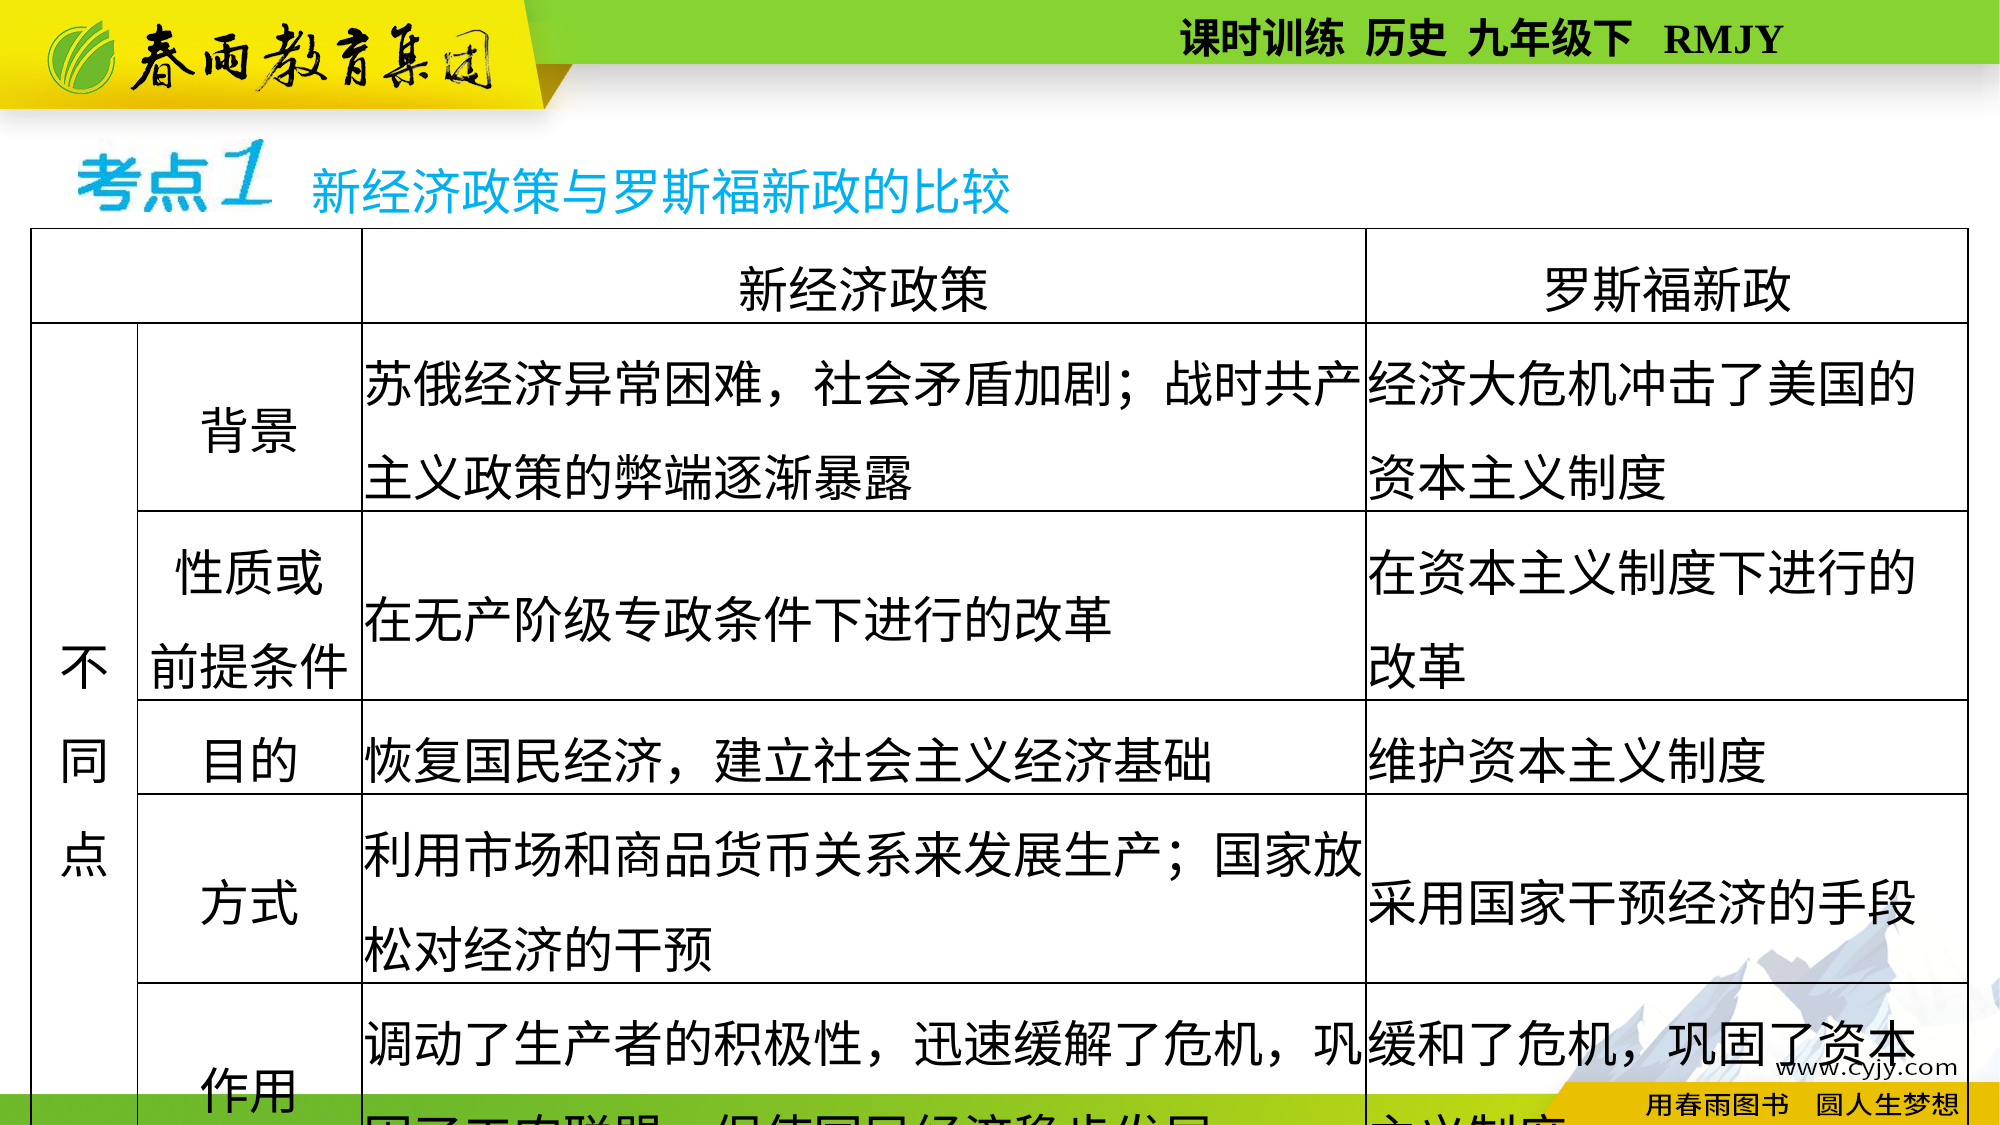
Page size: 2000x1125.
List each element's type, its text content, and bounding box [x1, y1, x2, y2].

table_cell 作用 [138, 984, 361, 1125]
table_cell 利用市场和商品货币关系来发展生产；国家放松对经济的干预 [363, 795, 1365, 982]
table_cell 调动了生产者的积极性，迅速缓解了危机，巩固了工农联盟，促使国民经济稳步发展 [363, 984, 1365, 1125]
picture [107, 165, 119, 172]
table_header 罗斯福新政 [1367, 229, 1967, 322]
picture [0, 0, 2000, 1125]
picture [78, 139, 272, 212]
table_header 新经济政策 [363, 229, 1365, 322]
table_header [32, 229, 361, 322]
list 新经济政策与罗斯福新政的比较 [59, 122, 1944, 228]
table_cell 在资本主义制度下进行的改革 [1367, 512, 1967, 699]
table_cell 经济大危机冲击了美国的资本主义制度 [1367, 324, 1967, 510]
table_cell 在无产阶级专政条件下进行的改革 [363, 512, 1365, 699]
table_cell 不 同 点 [32, 324, 137, 1125]
table_cell 方式 [138, 795, 361, 982]
table_cell 性质或 前提条件 [138, 512, 361, 699]
table_cell 苏俄经济异常困难，社会矛盾加剧；战时共产主义政策的弊端逐渐暴露 [363, 324, 1365, 510]
table_cell 维护资本主义制度 [1367, 701, 1967, 793]
table_cell 目的 [138, 701, 361, 793]
table_cell 恢复国民经济，建立社会主义经济基础 [363, 701, 1365, 793]
table_cell 采用国家干预经济的手段 [1367, 795, 1967, 982]
table_cell 缓和了危机，巩固了资本主义制度 [1367, 984, 1967, 1125]
table_cell 背景 [138, 324, 361, 510]
